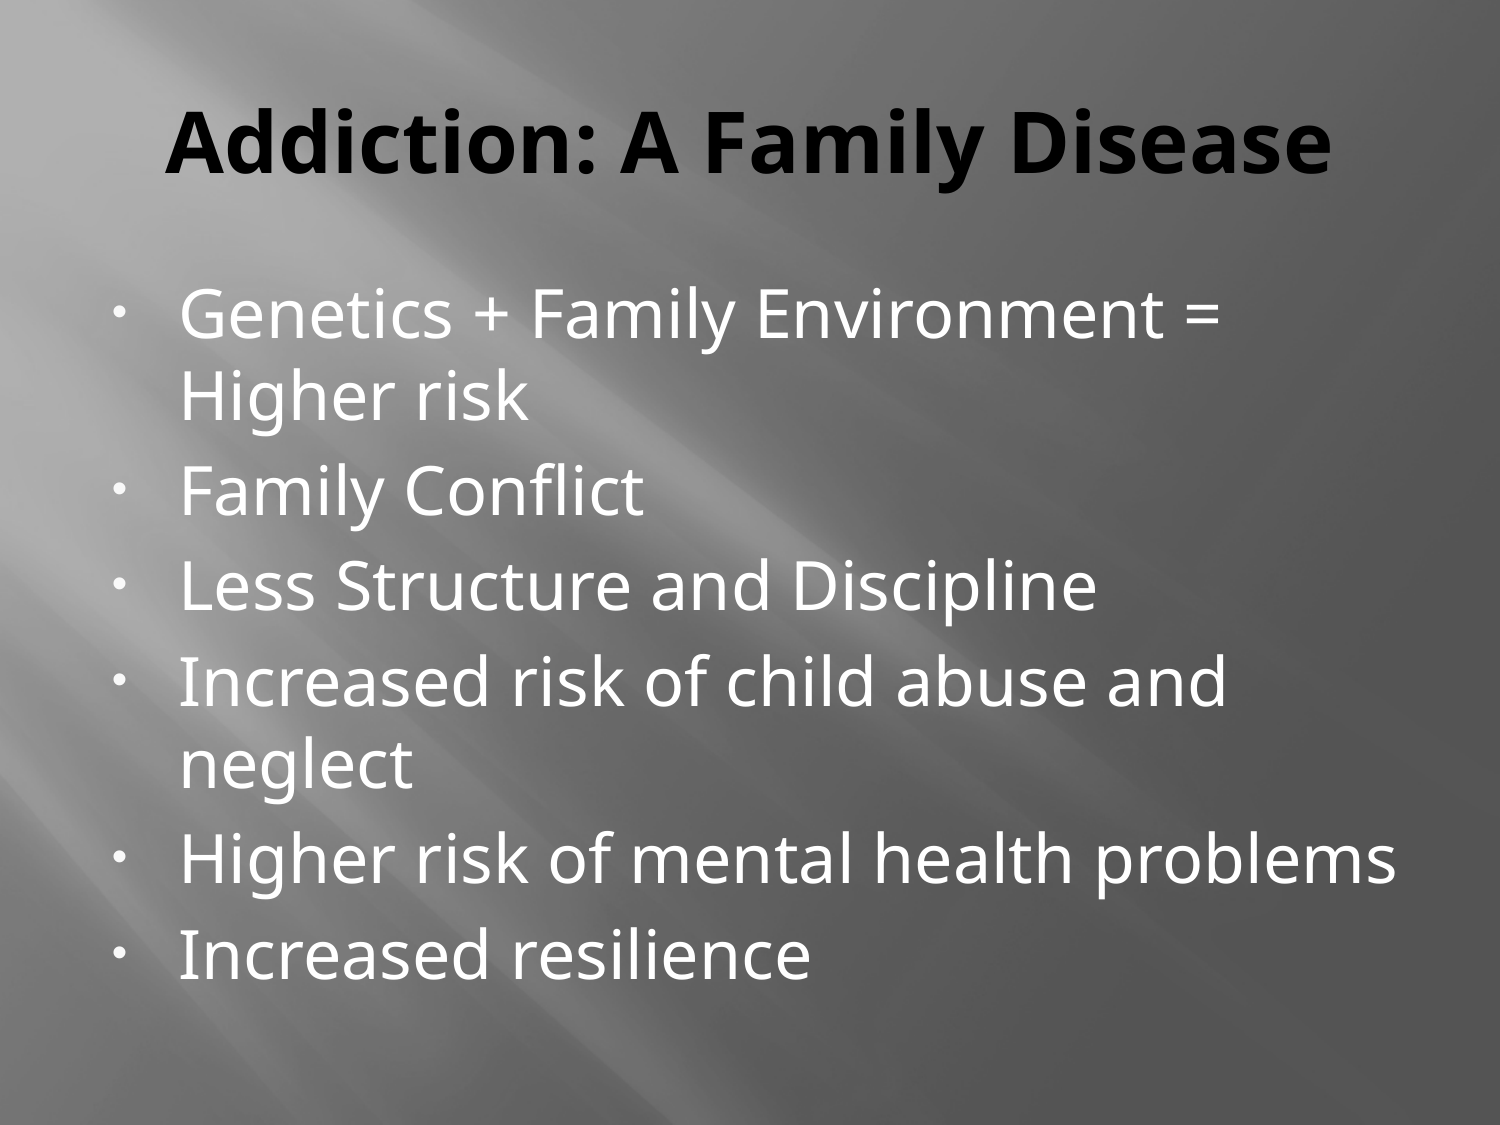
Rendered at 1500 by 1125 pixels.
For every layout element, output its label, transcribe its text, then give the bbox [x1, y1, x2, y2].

title Addiction: A Family Disease [75, 45, 1425, 233]
list Genetics + Family Environment = Higher risk Family Conflict Less Structure and Discipline Increased risk of child abuse and neglect Higher risk of mental health problems Increased resilience [75, 262, 1425, 1035]
